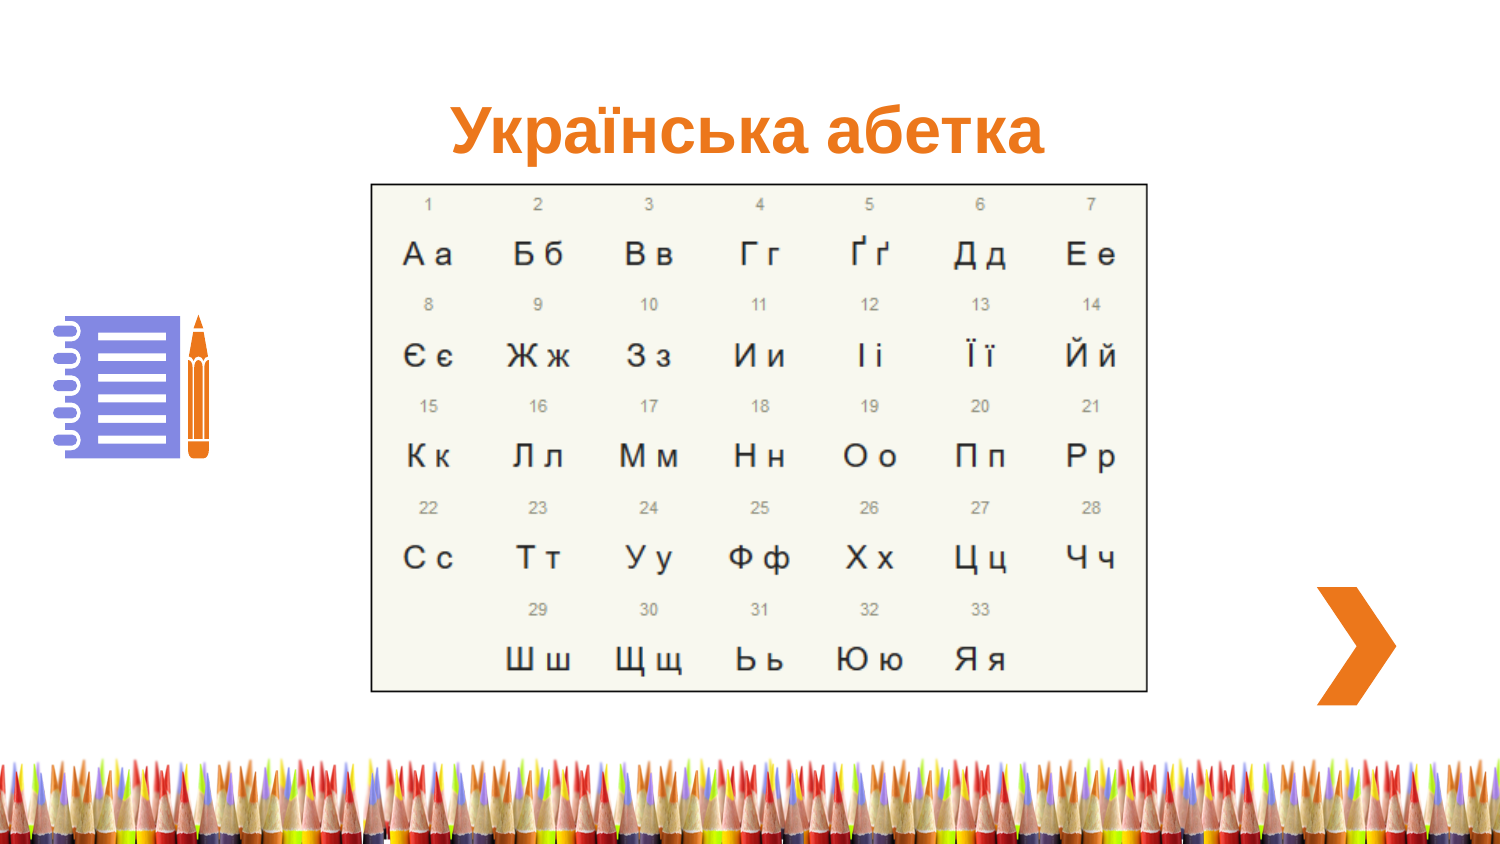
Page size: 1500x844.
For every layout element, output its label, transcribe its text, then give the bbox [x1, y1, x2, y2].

text_box [1315, 585, 1399, 708]
picture [0, 756, 1500, 844]
list Українська абетка [0, 67, 1498, 186]
picture [359, 173, 1162, 706]
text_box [52, 314, 210, 459]
